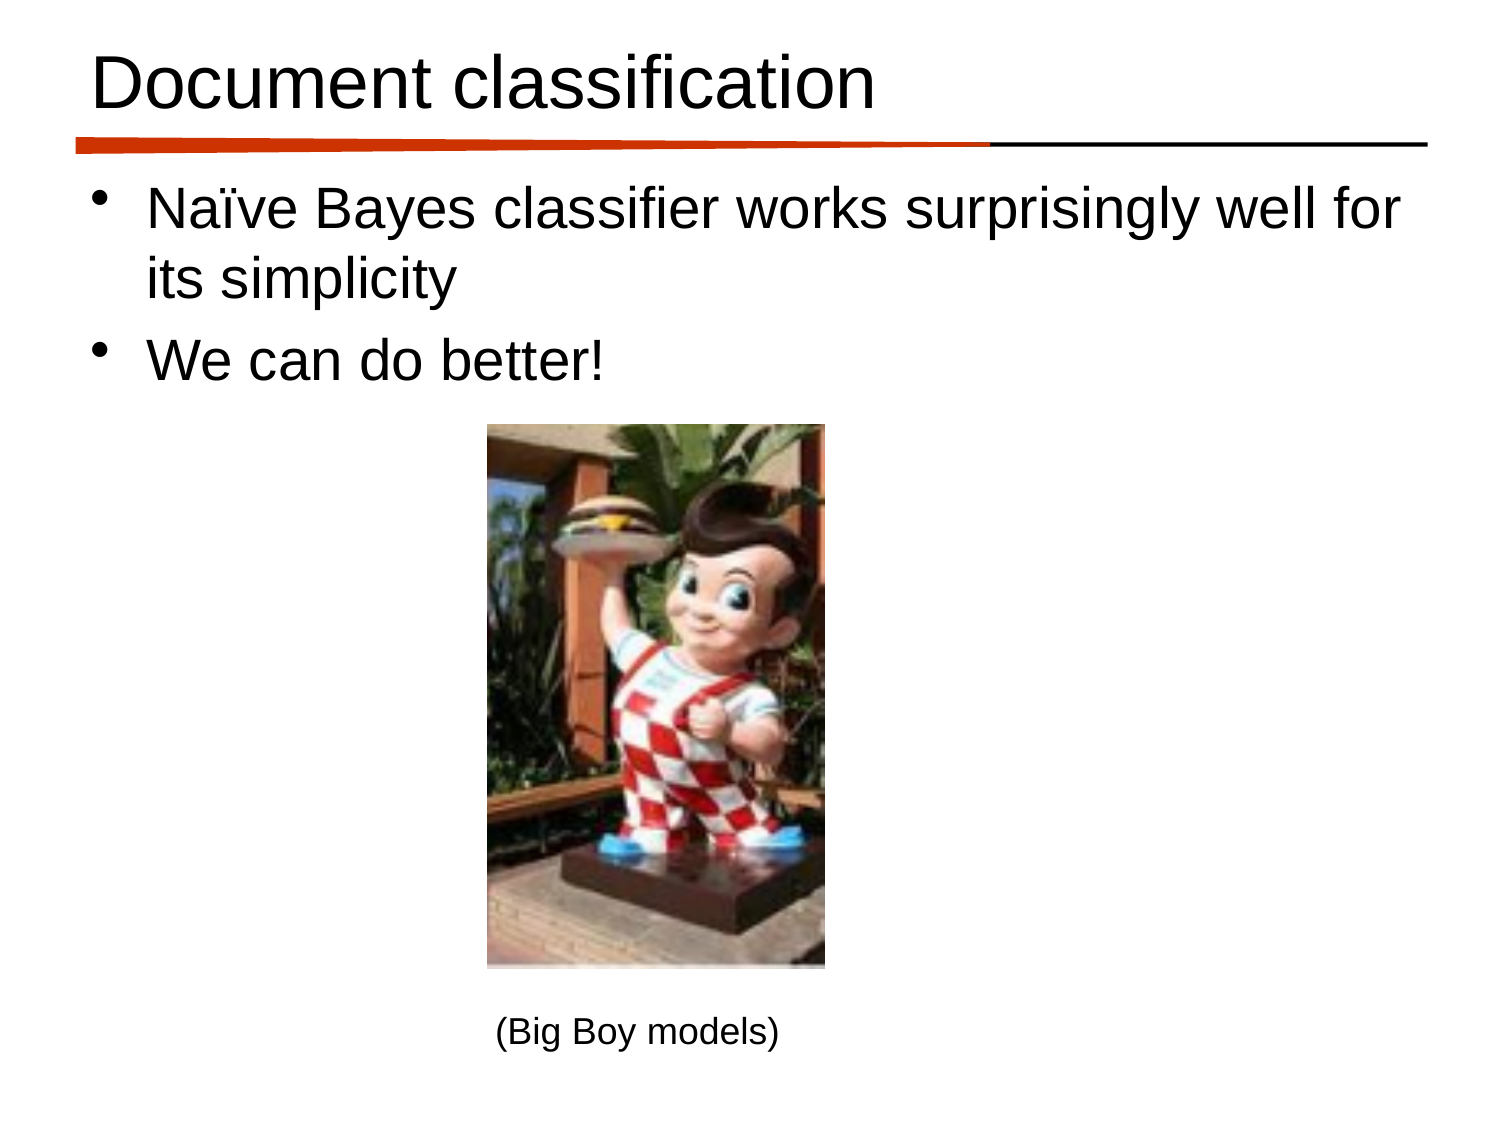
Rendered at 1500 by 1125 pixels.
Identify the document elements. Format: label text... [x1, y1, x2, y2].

title Document classification [74, 24, 1426, 133]
picture [487, 424, 826, 970]
text_box (Big Boy models) [437, 999, 838, 1060]
list Naïve Bayes classifier works surprisingly well for its simplicity We can do better! [74, 162, 1426, 413]
